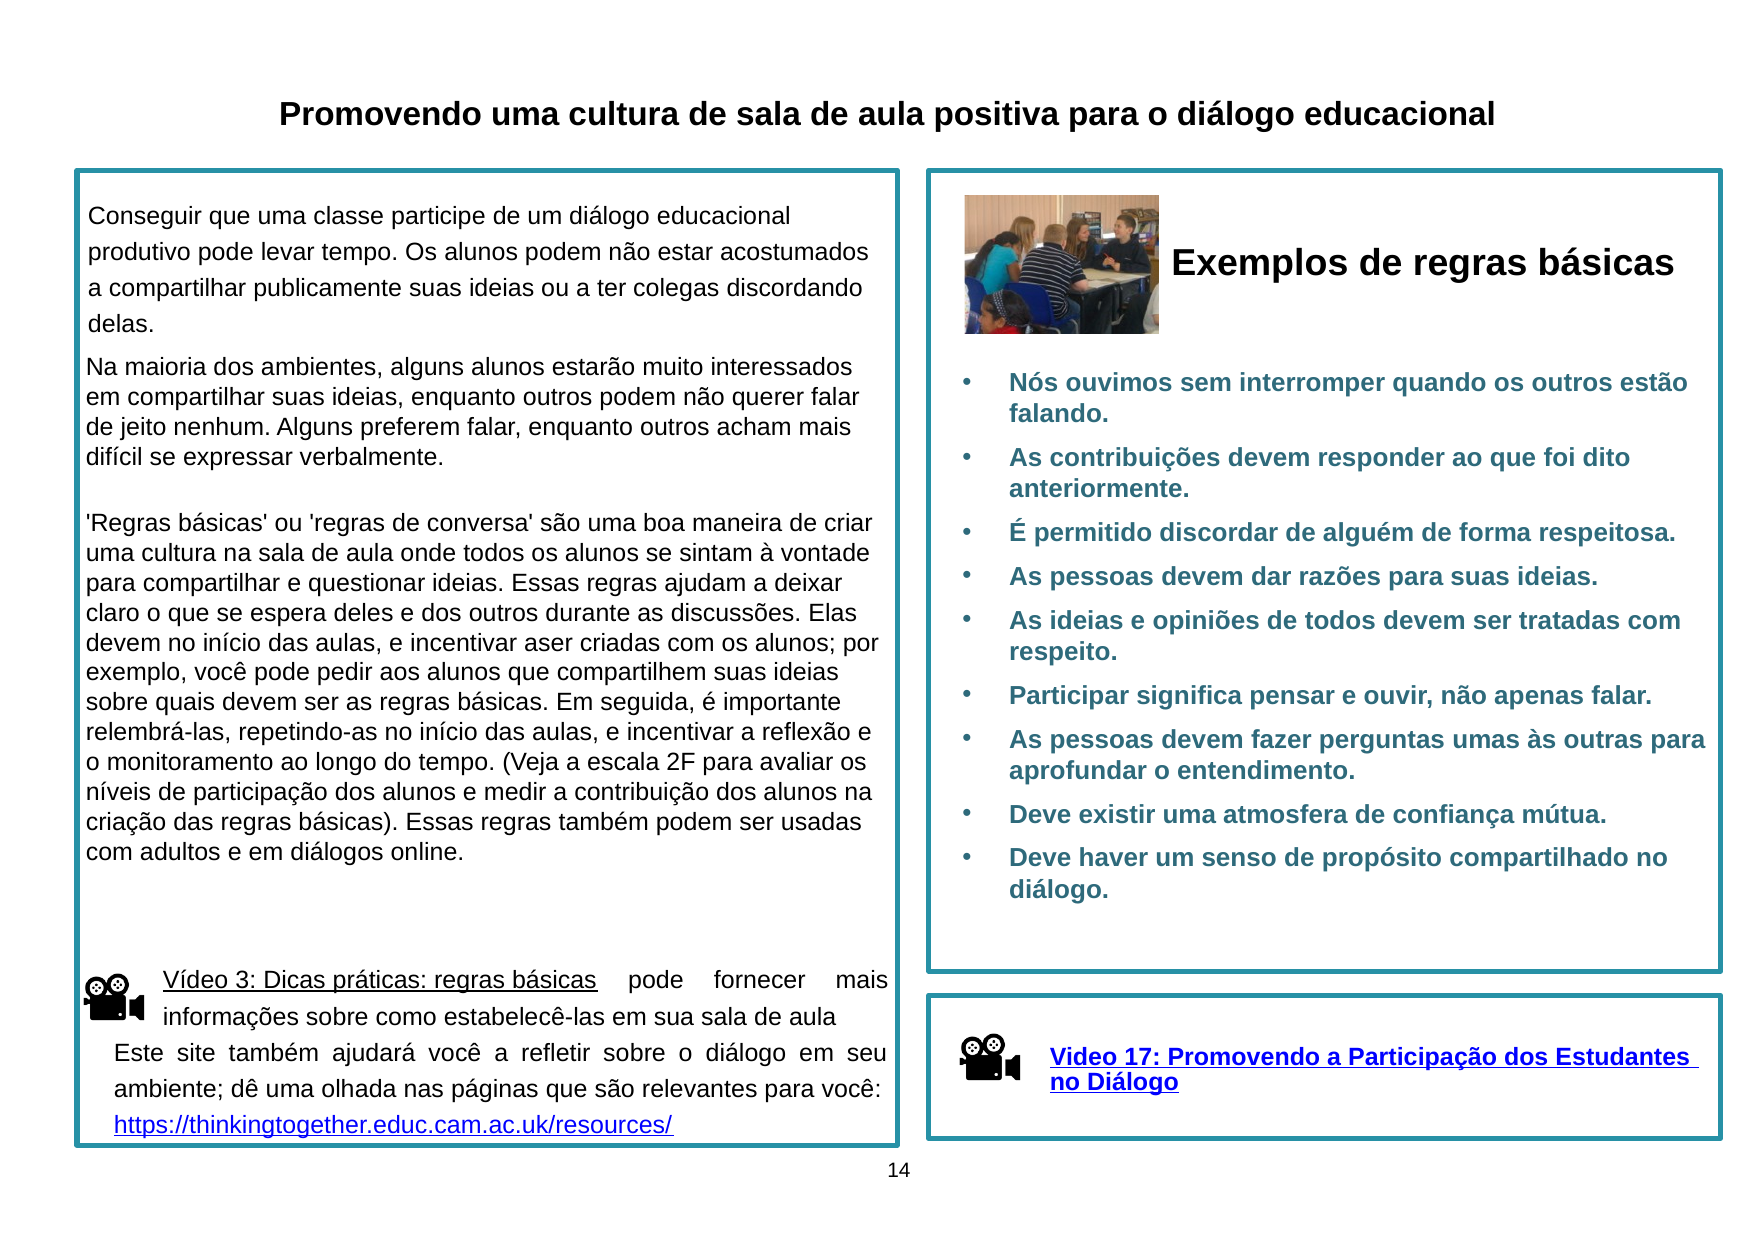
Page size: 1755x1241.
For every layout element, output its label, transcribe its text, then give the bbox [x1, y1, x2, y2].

text_box Video 17: Promovendo a Participação dos Estudantes no Diálogo [1034, 1032, 1721, 1108]
text_box [928, 170, 1721, 972]
text_box Conseguir que uma classe participe de um diálogo educacional produtivo pode levar tempo. Os alunos podem não estar acostumados a compartilhar publicamente suas ideias ou a ter colegas discordando delas. Na maioria dos ambientes, alguns alunos estarão muito interessados em compartilhar suas ideias, enquanto outros podem não querer falar de jeito nenhum. Alguns preferem falar, enquanto outros acham mais difícil se expressar verbalmente. 'Regras básicas' ou 'regras de conversa' são uma boa maneira de criar uma cultura na sala de aula onde todos os alunos se sintam à vontade para compartilhar e questionar ideias. Essas regras ajudam a deixar claro o que se espera deles e dos outros durante as discussões. Elas devem no início das aulas, e incentivar aser criadas com os alunos; por exemplo, você pode pedir aos alunos que compartilhem suas ideias sobre quais devem ser as regras básicas. Em seguida, é importante relembrá-las, repetindo-as no início das aulas, e incentivar a reflexão e o monitoramento ao longo do tempo. (Veja a escala 2F para avaliar os níveis de participação dos alunos e medir a contribuição dos alunos na criação das regras básicas). Essas regras também podem ser usadas com adultos e em diálogos online. [85, 192, 889, 866]
text_box Promovendo uma cultura de sala de aula positiva para o diálogo educacional [277, 92, 1552, 133]
text_box [928, 995, 1721, 1139]
text_box Exemplos de regras básicas Nós ouvimos sem interromper quando os outros estão falando. As contribuições devem responder ao que foi dito anteriormente. É permitido discordar de alguém de forma respeitosa. As pessoas devem dar razões para suas ideias. As ideias e opiniões de todos devem ser tratadas com respeito. Participar significa pensar e ouvir, não apenas falar. As pessoas devem fazer perguntas umas às outras para aprofundar o entendimento. Deve existir uma atmosfera de confiança mútua. Deve haver um senso de propósito compartilhado no diálogo. [939, 230, 1732, 911]
text_box [77, 960, 85, 1033]
text_box Vídeo 3: Dicas práticas: regras básicas pode fornecer mais informações sobre como estabelecê-las em sua sala de aula Este site também ajudará você a refletir sobre o diálogo em seu ambiente; dê uma olhada nas páginas que são relevantes para você: https://thinkingtogether.educ.cam.ac.uk/resources/ 14 [85, 957, 912, 1182]
text_box [77, 1033, 85, 1146]
text_box [953, 1020, 1026, 1093]
text_box [77, 170, 898, 960]
